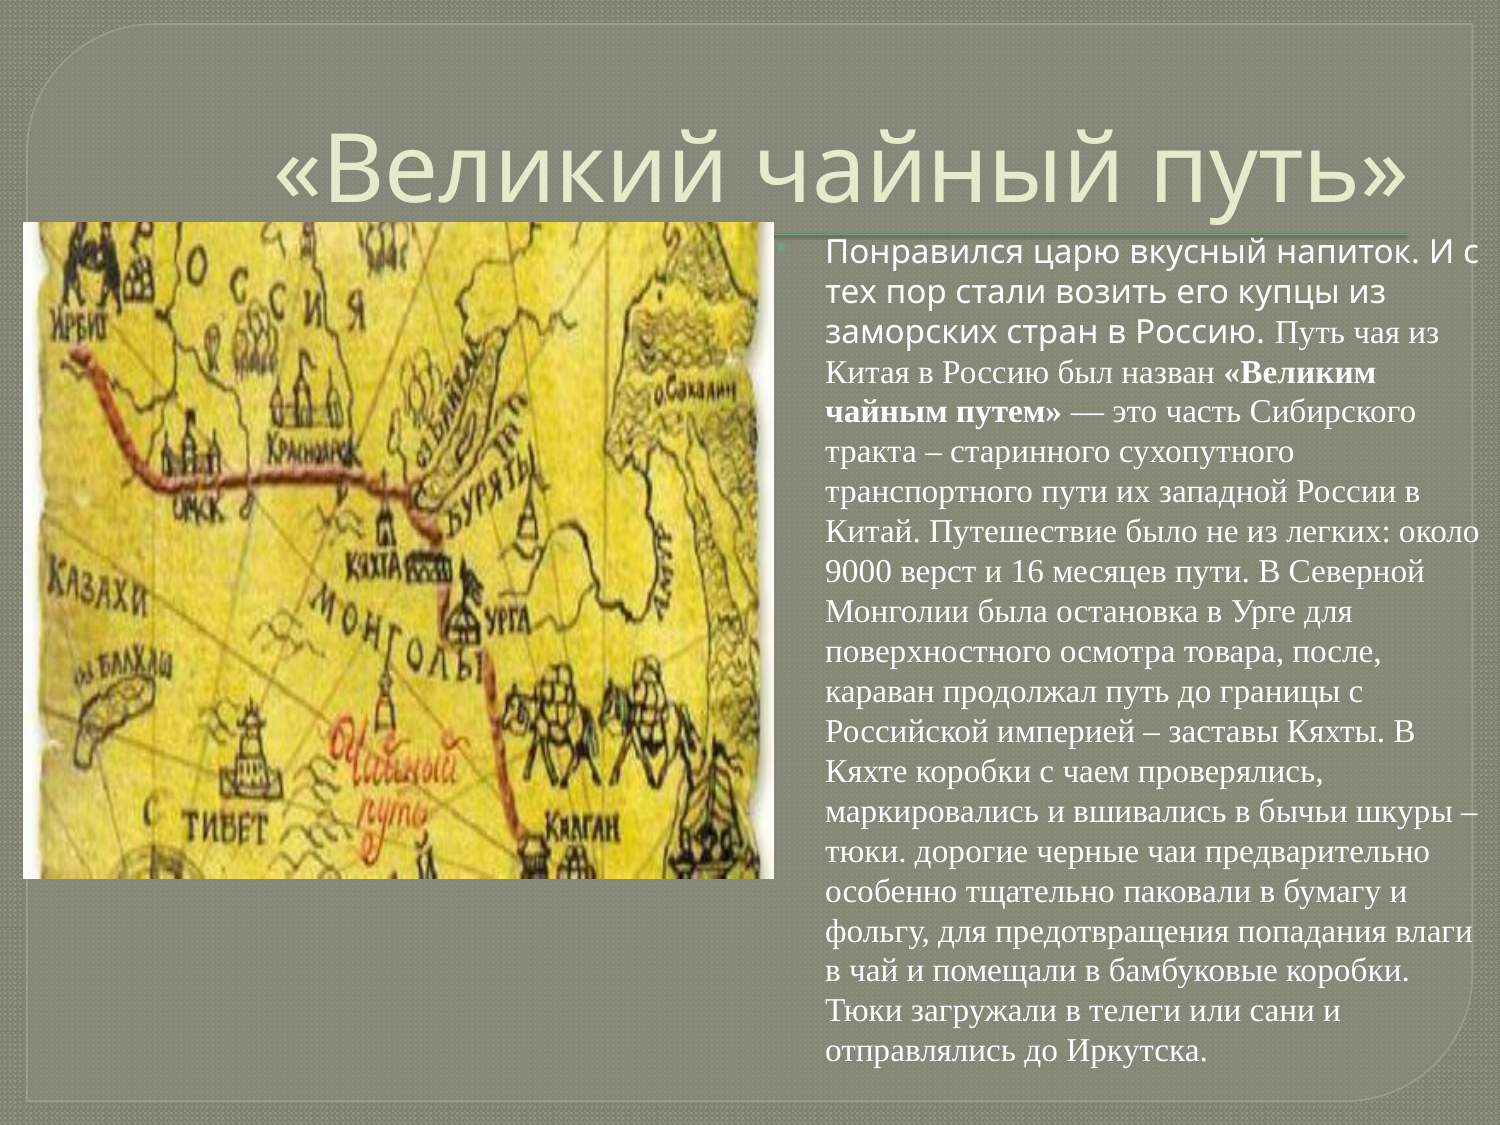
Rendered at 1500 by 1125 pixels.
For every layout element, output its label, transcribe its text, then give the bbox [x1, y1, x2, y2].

title «Великий чайный путь» [75, 41, 1425, 222]
list Понравился царю вкусный напиток. И с тех пор стали возить его купцы из заморских стран в Россию. Путь чая из Китая в Россию был назван «Великим чайным путем» — это часть Сибирского тракта – старинного сухопутного транспортного пути их западной России в Китай. Путешествие было не из легких: около 9000 верст и 16 месяцев пути. В Северной Монголии была остановка в Урге для поверхностного осмотра товара, после, караван продолжал путь до границы с Российской империей – заставы Кяхты. В Кяхте коробки с чаем проверялись, маркировались и вшивались в бычьи шкуры – тюки. дорогие черные чаи предварительно особенно тщательно паковали в бумагу и фольгу, для предотвращения попадания влаги в чай и помещали в бамбуковые коробки. Тюки загружали в телеги или сани и отправлялись до Иркутска. [762, 222, 1500, 1005]
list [23, 222, 774, 880]
